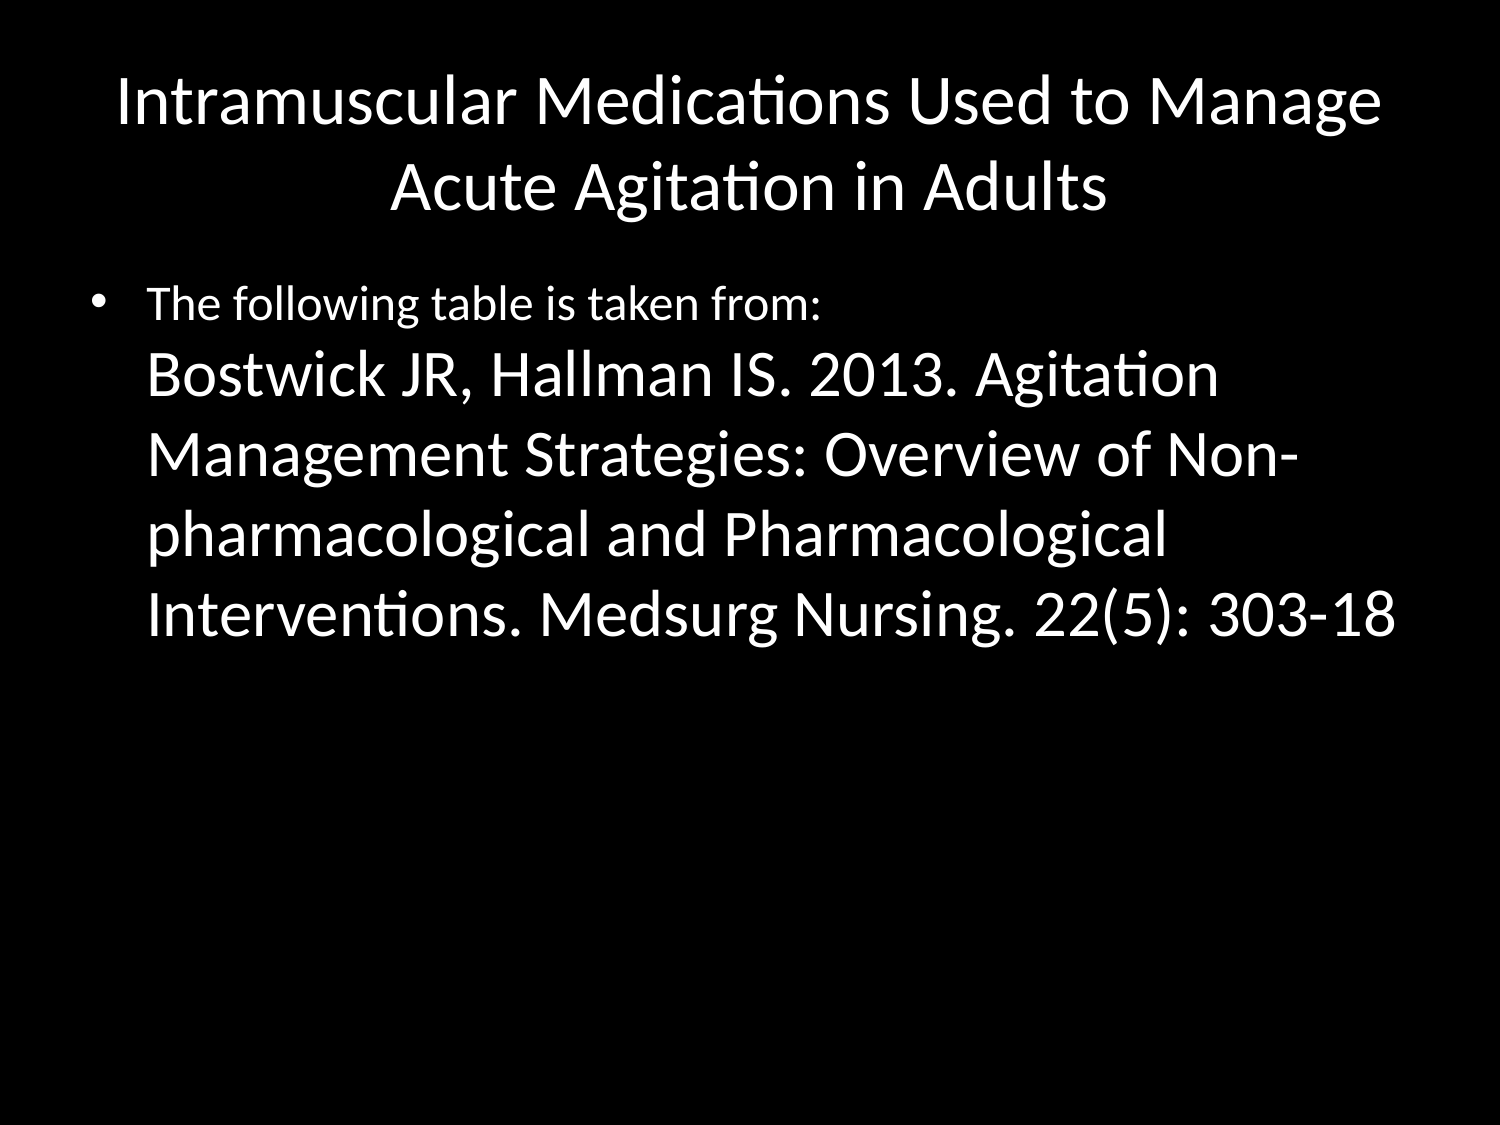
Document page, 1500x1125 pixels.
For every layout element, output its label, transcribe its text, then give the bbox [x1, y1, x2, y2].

list The following table is taken from: Bostwick JR, Hallman IS. 2013. Agitation Management Strategies: Overview of Non-pharmacological and Pharmacological Interventions. Medsurg Nursing. 22(5): 303-18 [75, 262, 1425, 1005]
title Intramuscular Medications Used to Manage Acute Agitation in Adults [75, 45, 1425, 233]
